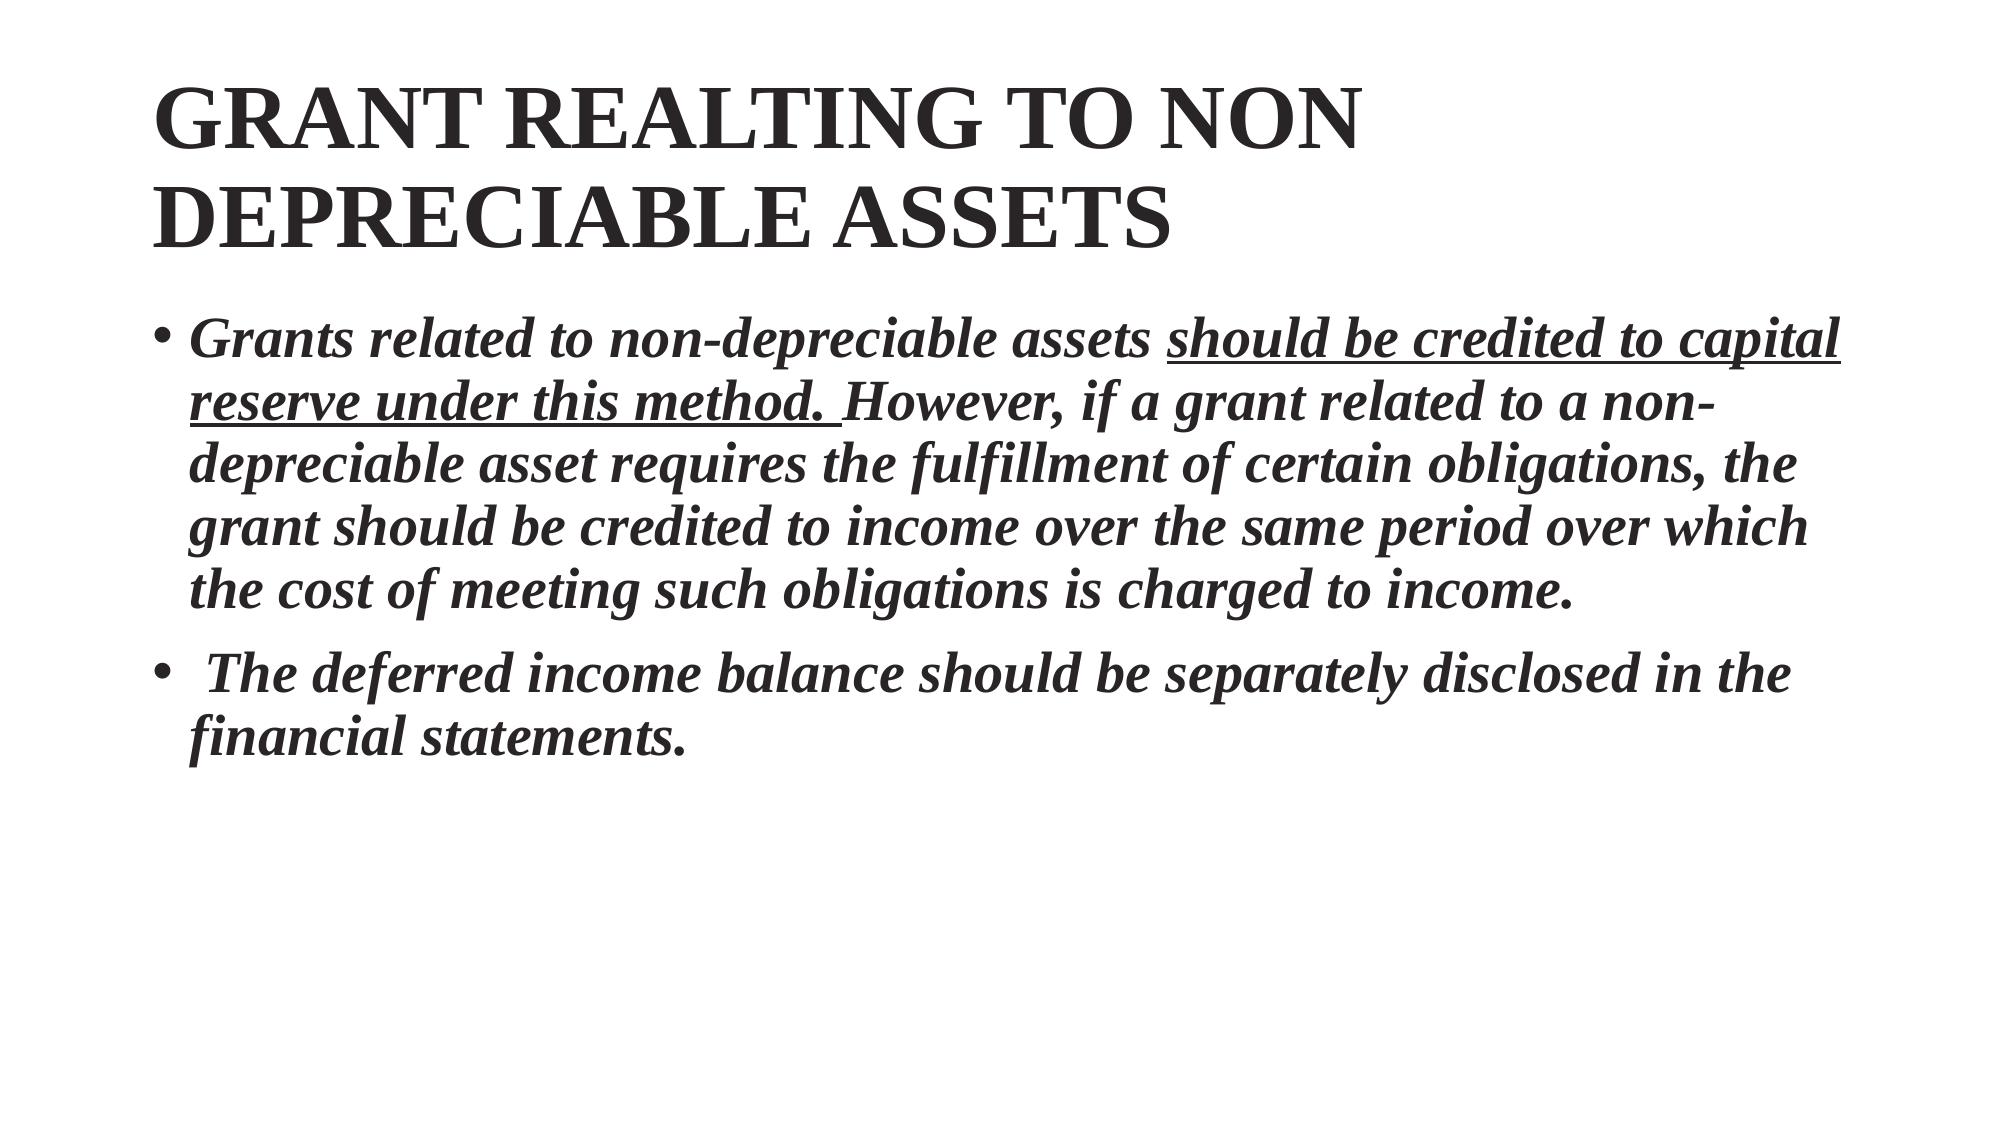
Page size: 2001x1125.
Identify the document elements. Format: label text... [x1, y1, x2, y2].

title GRANT REALTING TO NON DEPRECIABLE ASSETS [137, 59, 1863, 278]
list Grants related to non-depreciable assets should be credited to capital reserve under this method. However, if a grant related to a non-depreciable asset requires the fulfillment of certain obligations, the grant should be credited to income over the same period over which the cost of meeting such obligations is charged to income. The deferred income balance should be separately disclosed in the financial statements. [137, 299, 1863, 1014]
